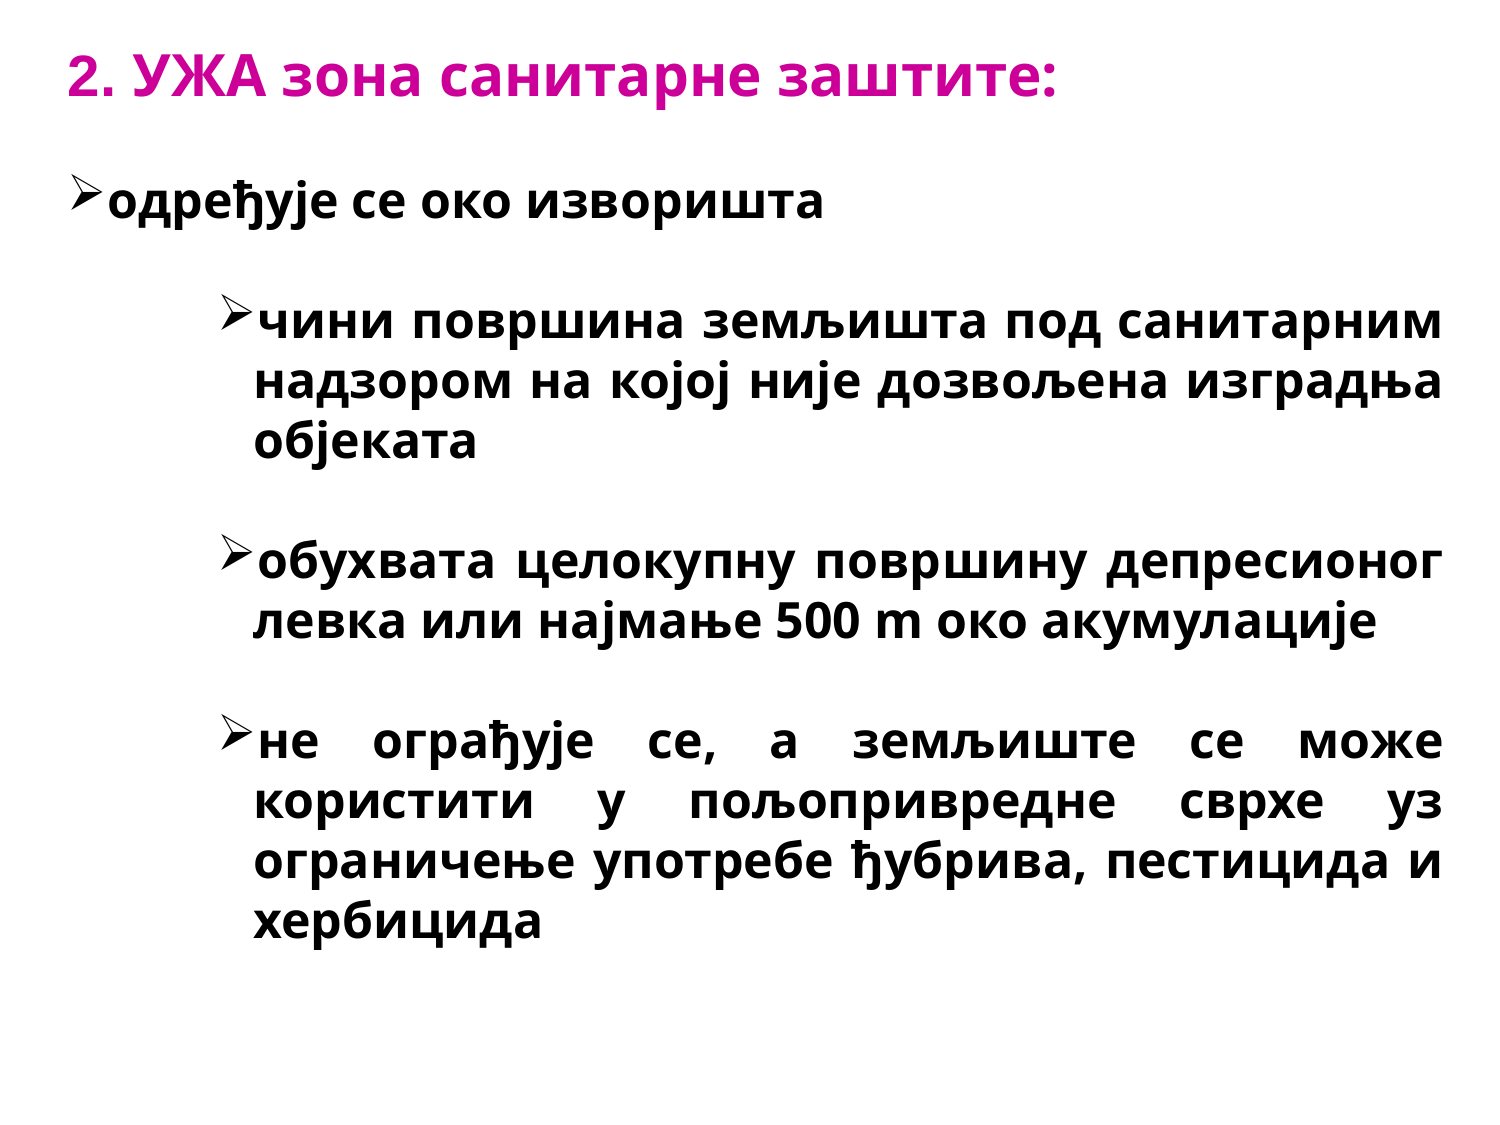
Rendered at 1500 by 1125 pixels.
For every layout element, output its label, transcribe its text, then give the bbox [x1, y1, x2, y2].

text_box 2. УЖА зона санитарне заштите: одређује се око изворишта чини површина земљишта под санитарним надзором на којој није дозвољена изградња објеката обухвата целокупну површину депресионог левка или најмање 500 m око акумулације не ограђује се, а земљиште се може користити у пољопривредне сврхе уз ограничење употребе ђубрива, пестицида и хербицида [53, 31, 1459, 956]
